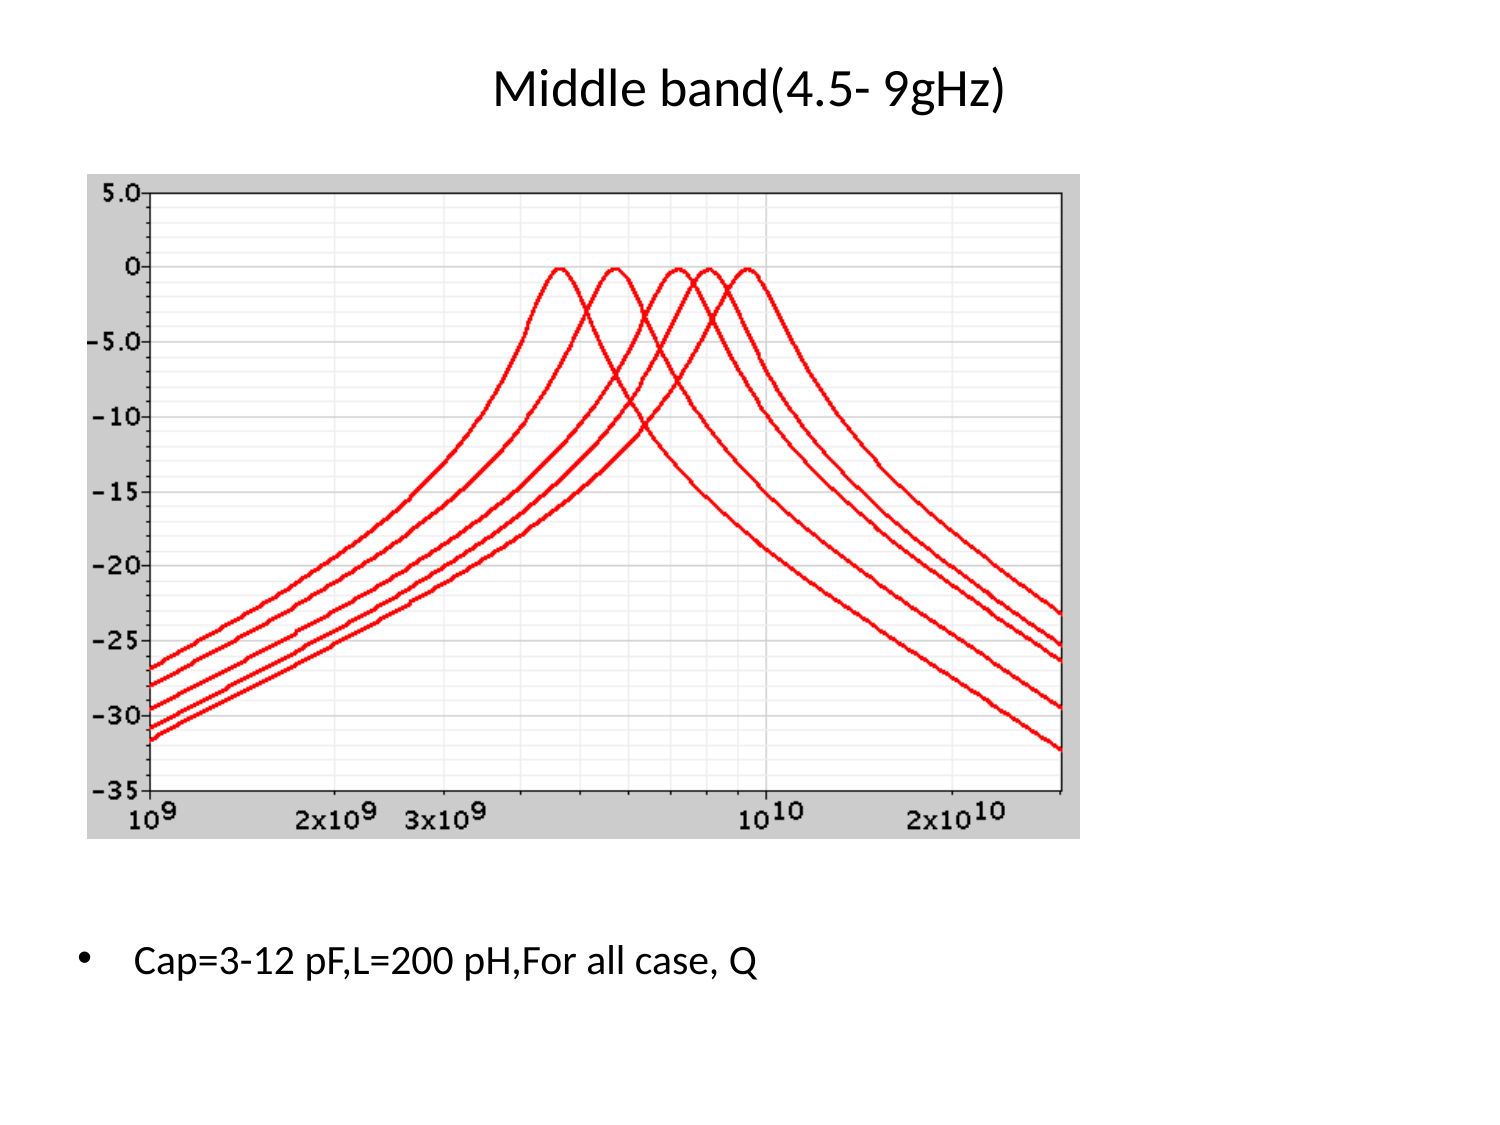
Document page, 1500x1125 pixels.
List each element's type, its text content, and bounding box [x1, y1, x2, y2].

picture [87, 174, 1080, 840]
title Middle band(4.5- 9gHz) [75, 45, 1425, 125]
